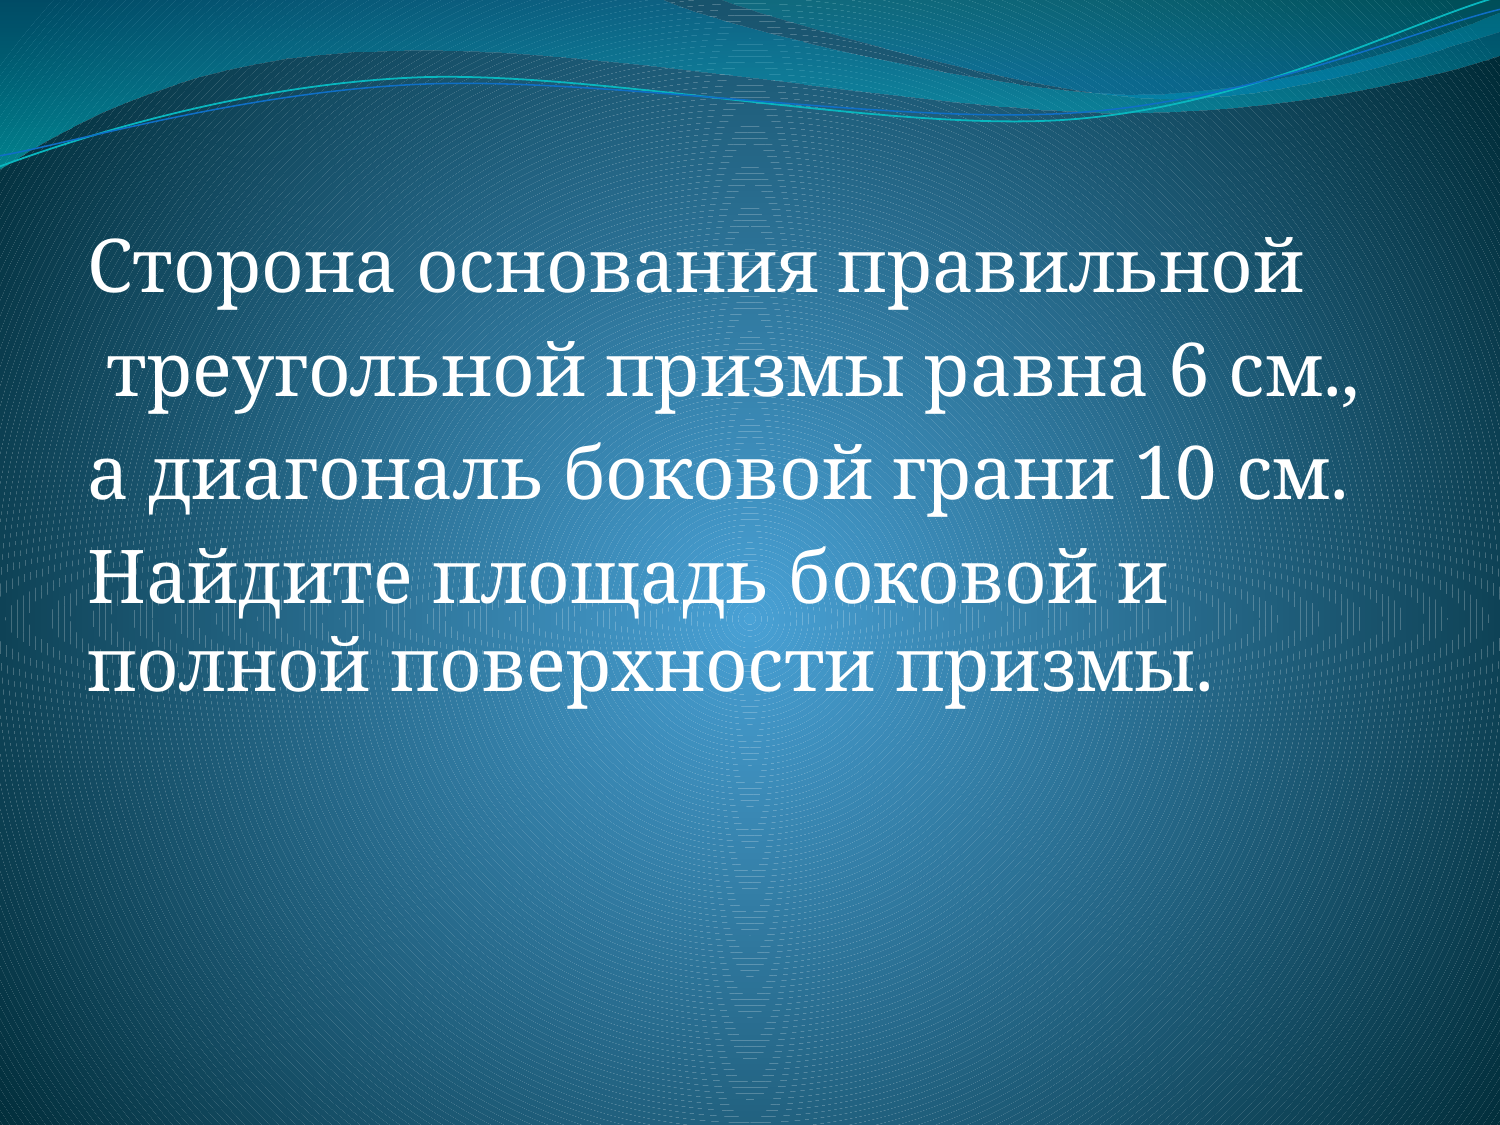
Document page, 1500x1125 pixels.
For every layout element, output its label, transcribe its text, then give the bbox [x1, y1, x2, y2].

subtitle Сторона основания правильной треугольной призмы равна 6 см., а диагональ боковой грани 10 см. Найдите площадь боковой и полной поверхности призмы. [87, 210, 1376, 818]
